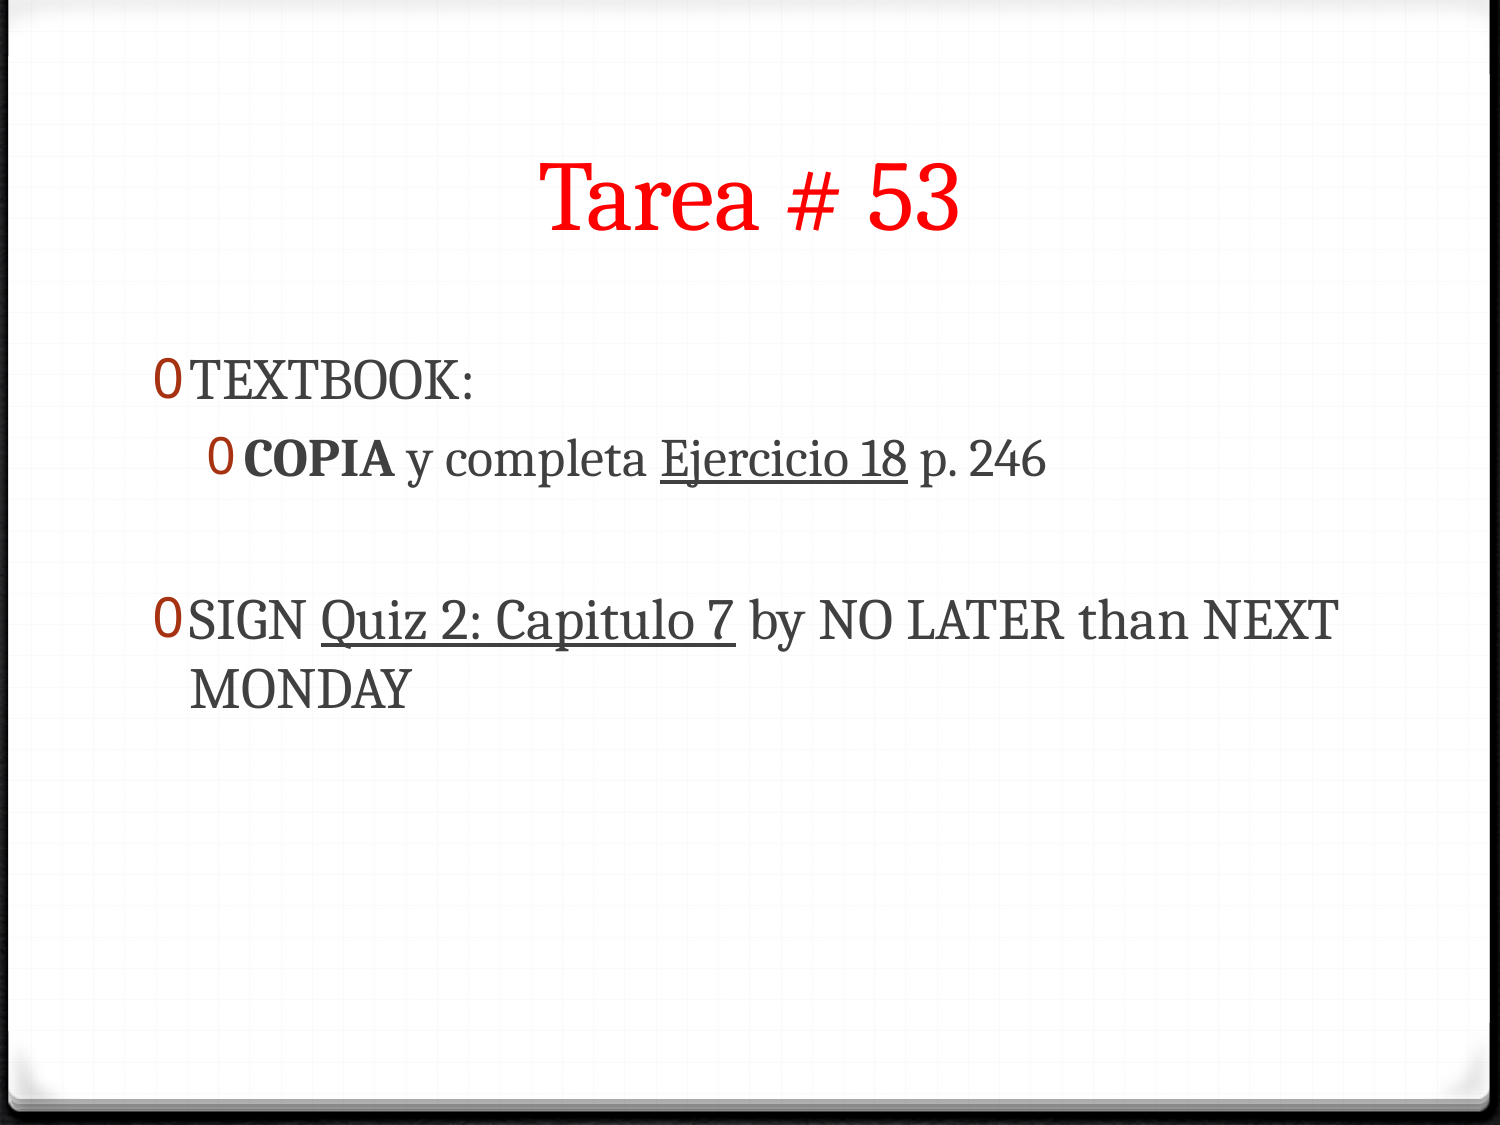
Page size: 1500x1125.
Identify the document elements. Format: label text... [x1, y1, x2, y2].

picture [0, 0, 1500, 1125]
list TEXTBOOK: COPIA y completa Ejercicio 18 p. 246 SIGN Quiz 2: Capitulo 7 by NO LATER than NEXT MONDAY [137, 334, 1363, 983]
title Tarea # 53 [90, 71, 1410, 309]
